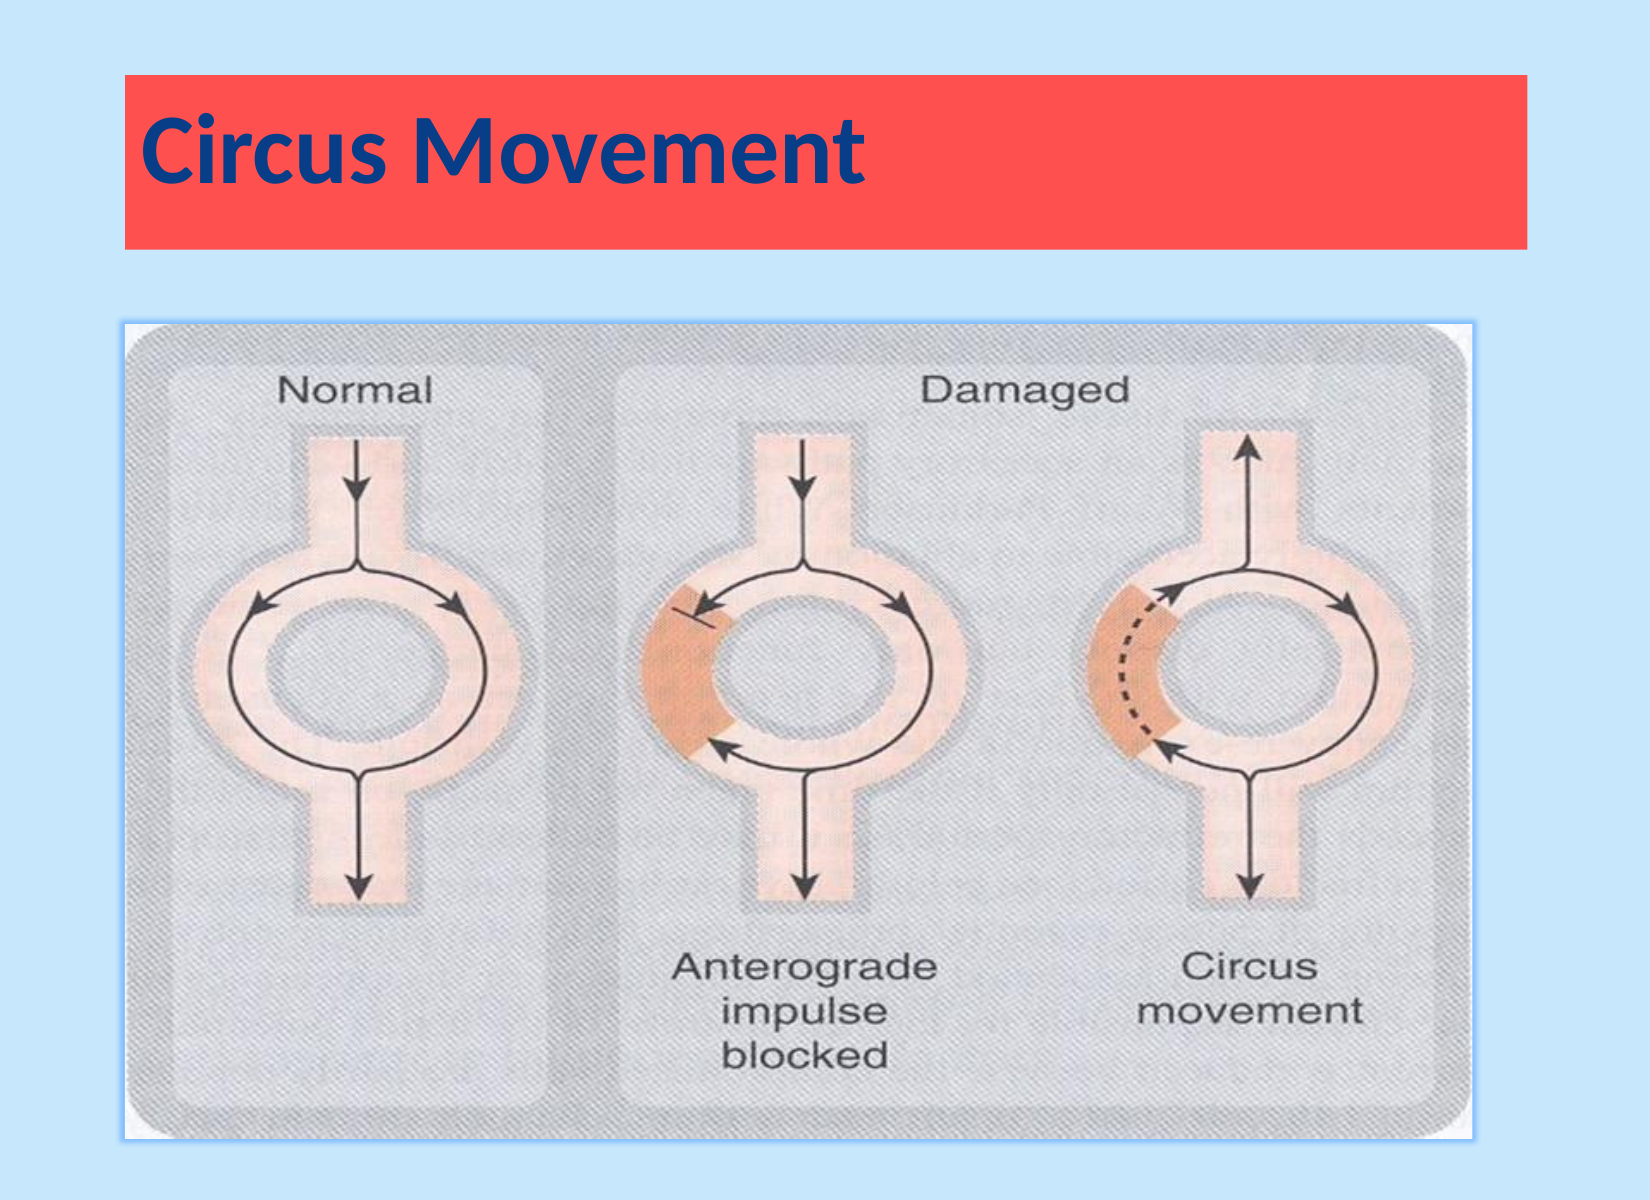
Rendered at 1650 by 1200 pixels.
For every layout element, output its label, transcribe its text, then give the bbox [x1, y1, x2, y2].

text_box Circus Movement [125, 75, 1528, 250]
text_box [124, 324, 1473, 1139]
